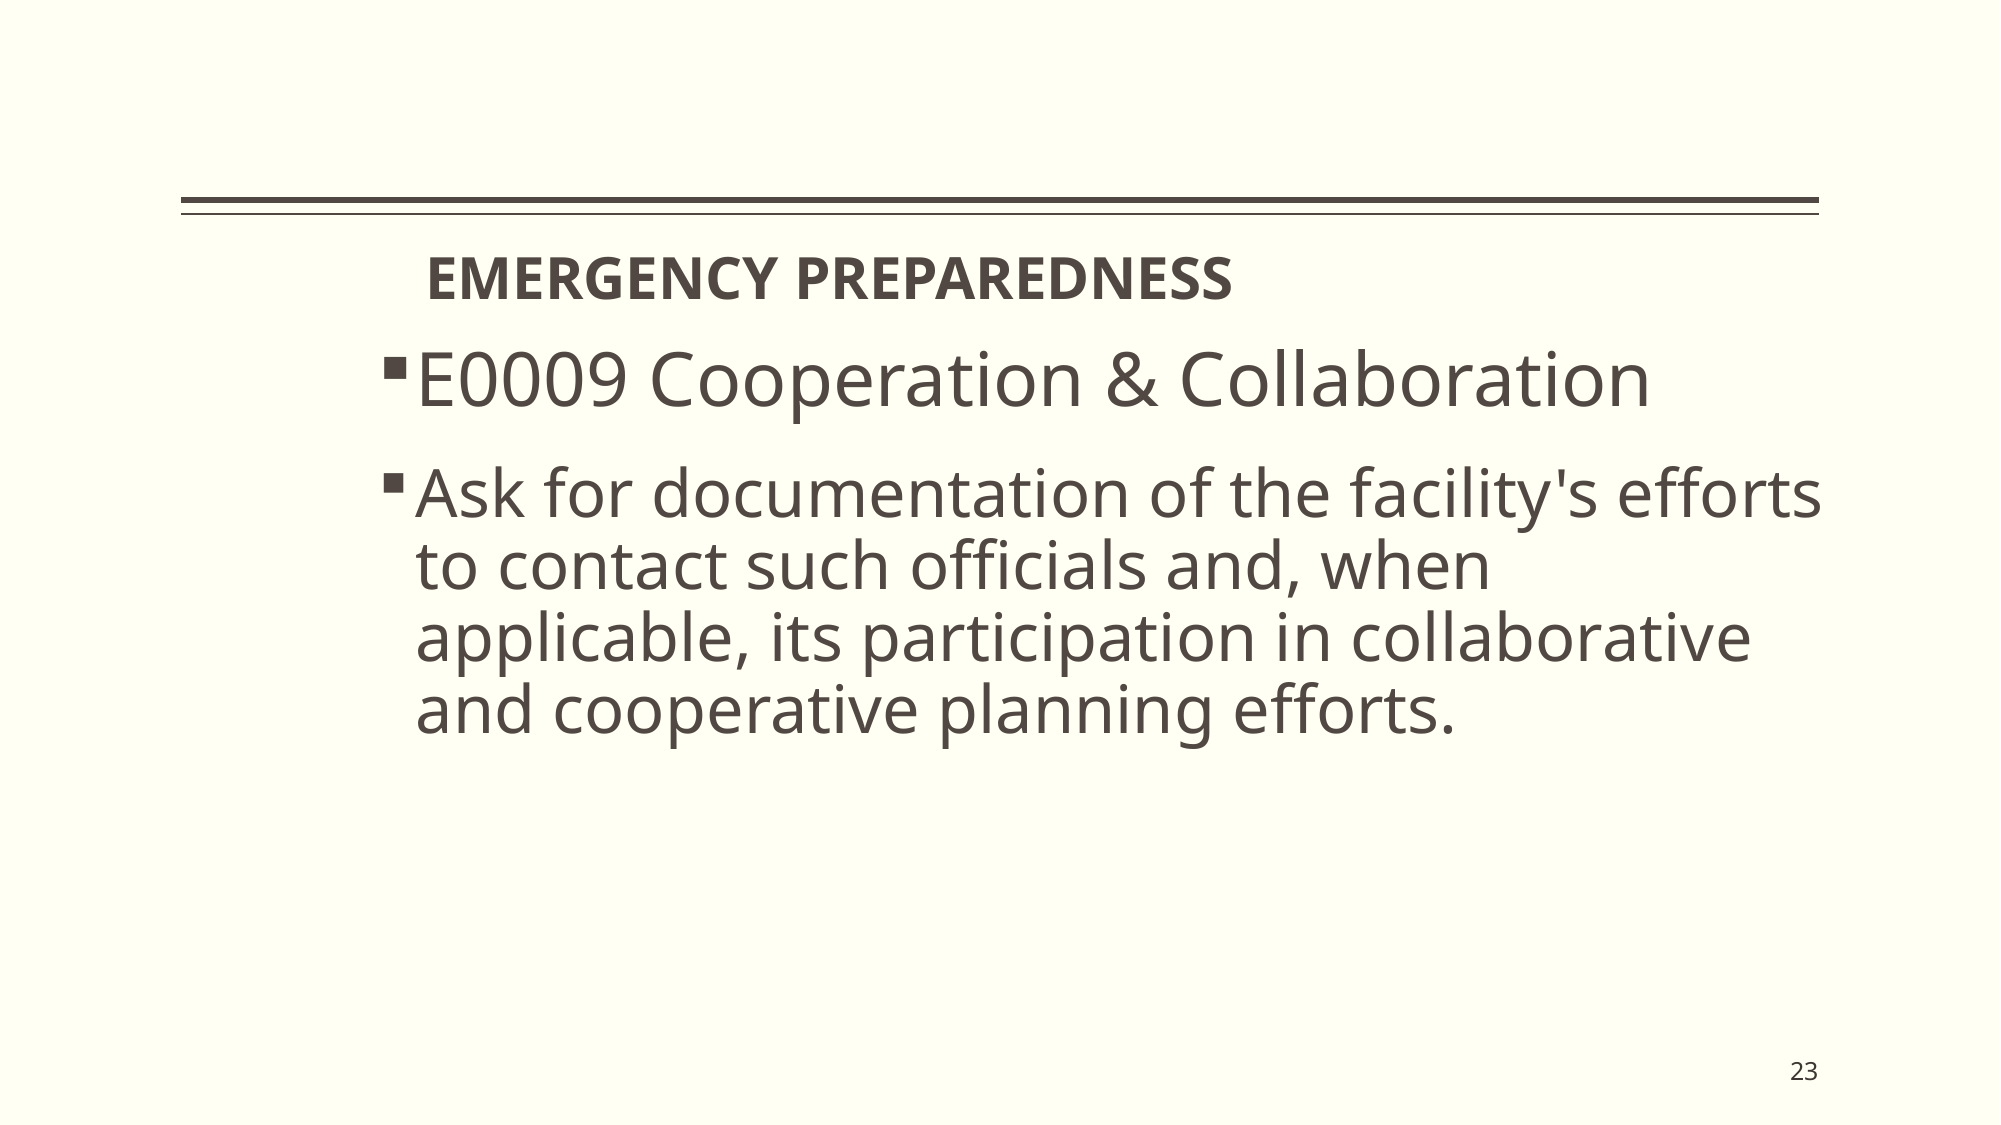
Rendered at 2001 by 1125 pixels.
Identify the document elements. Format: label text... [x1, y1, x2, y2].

list E0009 Cooperation & Collaboration Ask for documentation of the facility's efforts to contact such officials and, when applicable, its participation in collaborative and cooperative planning efforts. [378, 246, 1841, 1052]
title EMERGENCY PREPAREDNESS [425, 109, 1888, 320]
slide_number 23 [1518, 1042, 1819, 1103]
